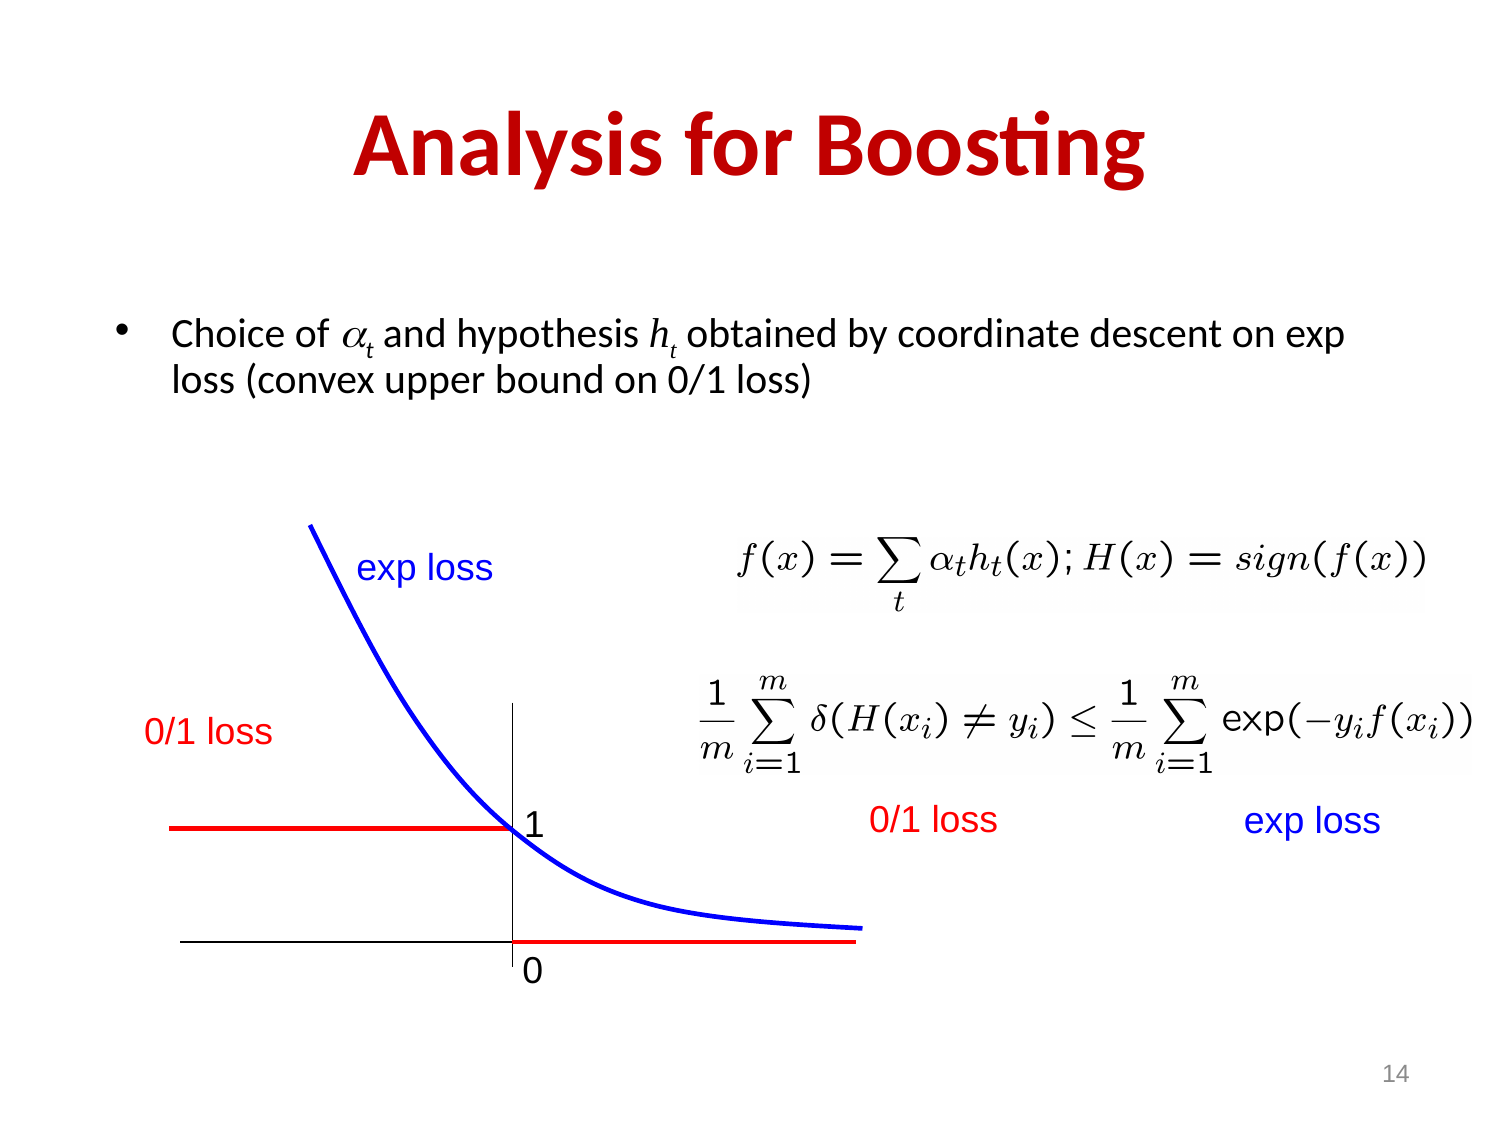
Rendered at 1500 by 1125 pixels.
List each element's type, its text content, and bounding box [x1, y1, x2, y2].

picture [737, 537, 1426, 613]
text_box 0/1 loss [866, 787, 1013, 848]
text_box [137, 524, 863, 1001]
text_box exp loss [1229, 788, 1396, 849]
title Analysis for Boosting [75, 45, 1425, 233]
picture [699, 674, 1473, 776]
slide_number 14 [1074, 1042, 1425, 1103]
list Choice of t and hypothesis ht obtained by coordinate descent on exp loss (convex upper bound on 0/1 loss) [99, 240, 1400, 1104]
